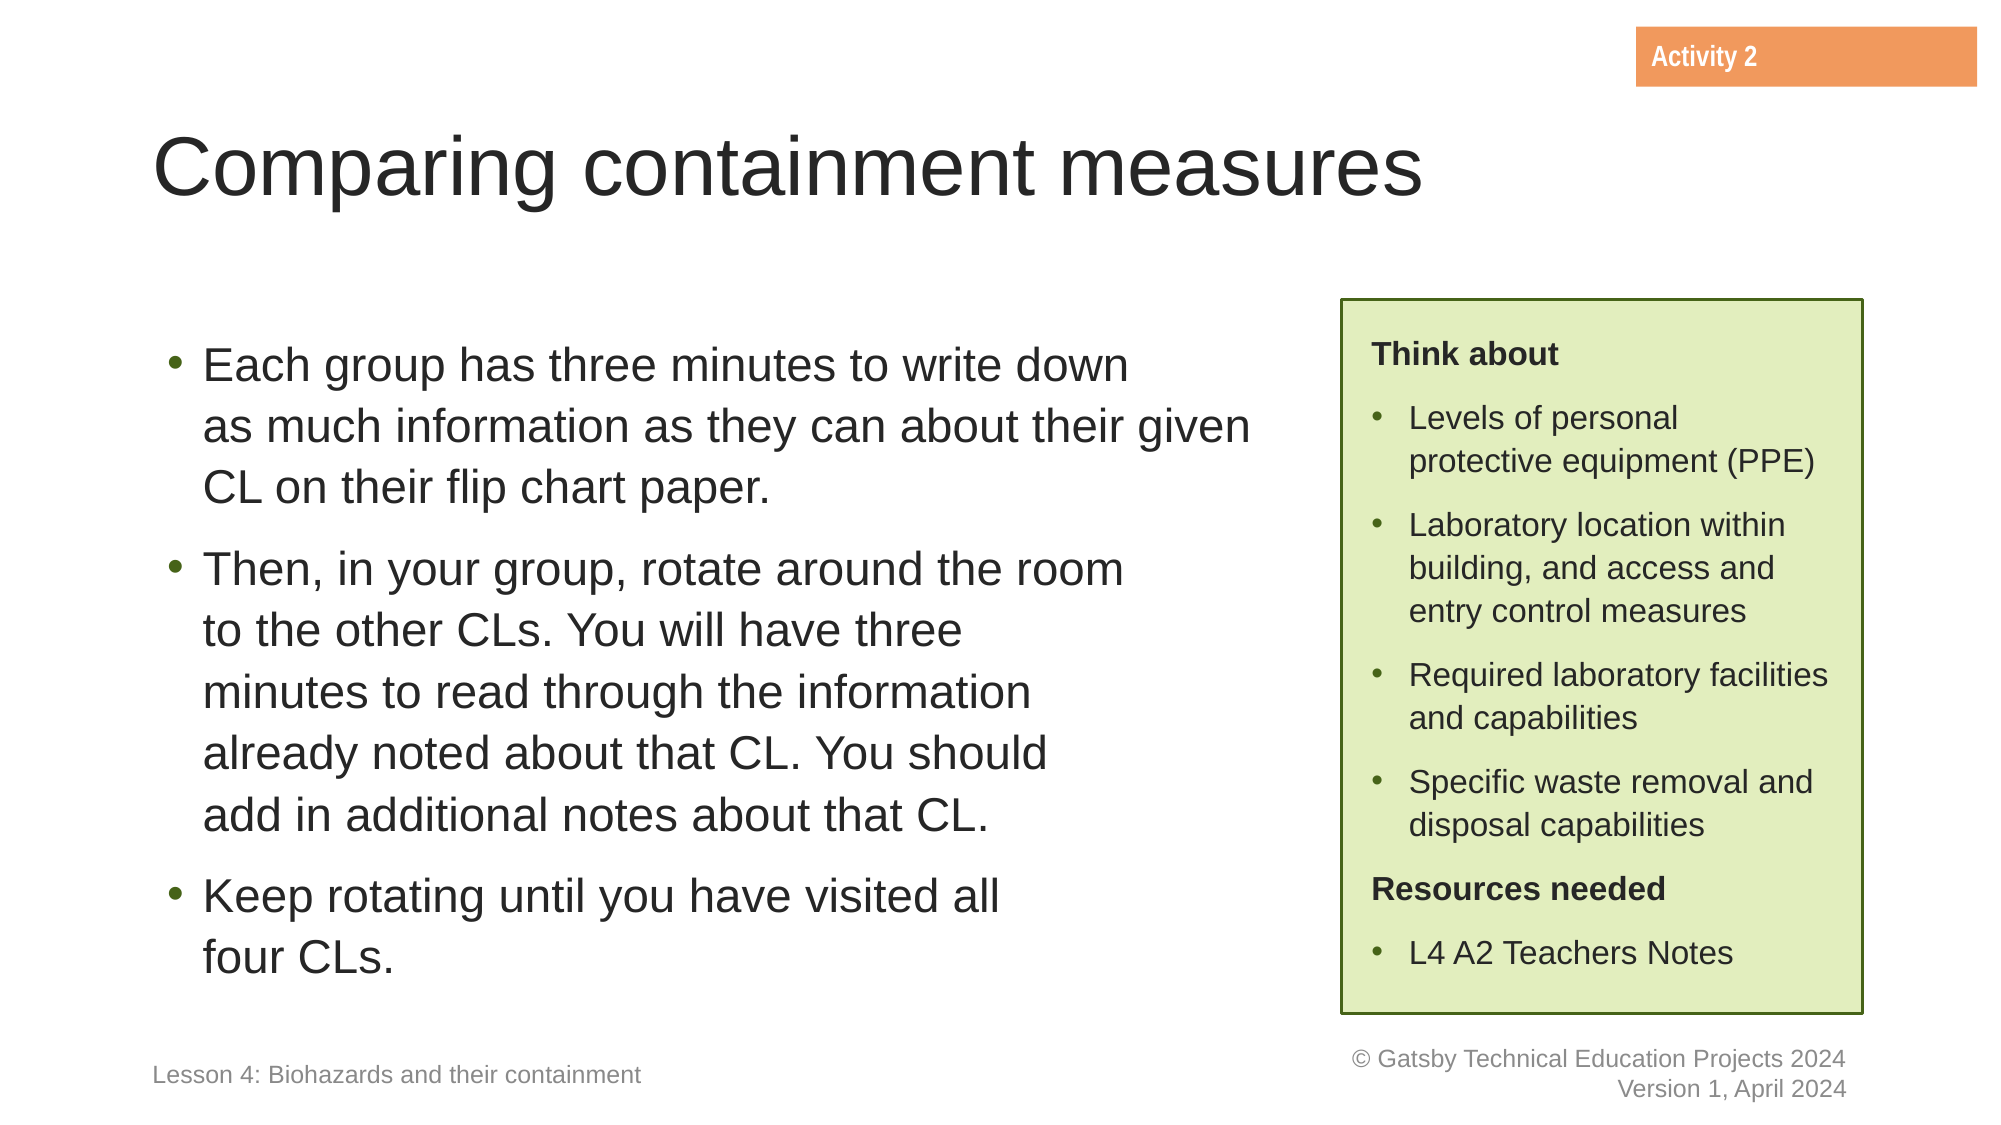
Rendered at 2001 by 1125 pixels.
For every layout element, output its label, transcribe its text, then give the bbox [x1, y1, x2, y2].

list Lesson 4: Biohazards and their containment [137, 1042, 829, 1103]
list Each group has three minutes to write down as much information as they can about their given CL on their flip chart paper. Then, in your group, rotate around the room to the other CLs. You will have three minutes to read through the information already noted about that CL. You should add in additional notes about that CL. Keep rotating until you have visited all four CLs. [137, 299, 1300, 1014]
list Think about Levels of personal protective equipment (PPE) Laboratory location within building, and access and entry control measures Required laboratory facilities and capabilities Specific waste removal and disposal capabilities Resources needed L4 A2 Teachers Notes [1340, 298, 1864, 1015]
title Comparing containment measures [137, 59, 1863, 278]
list Activity 2 [1636, 26, 1978, 87]
